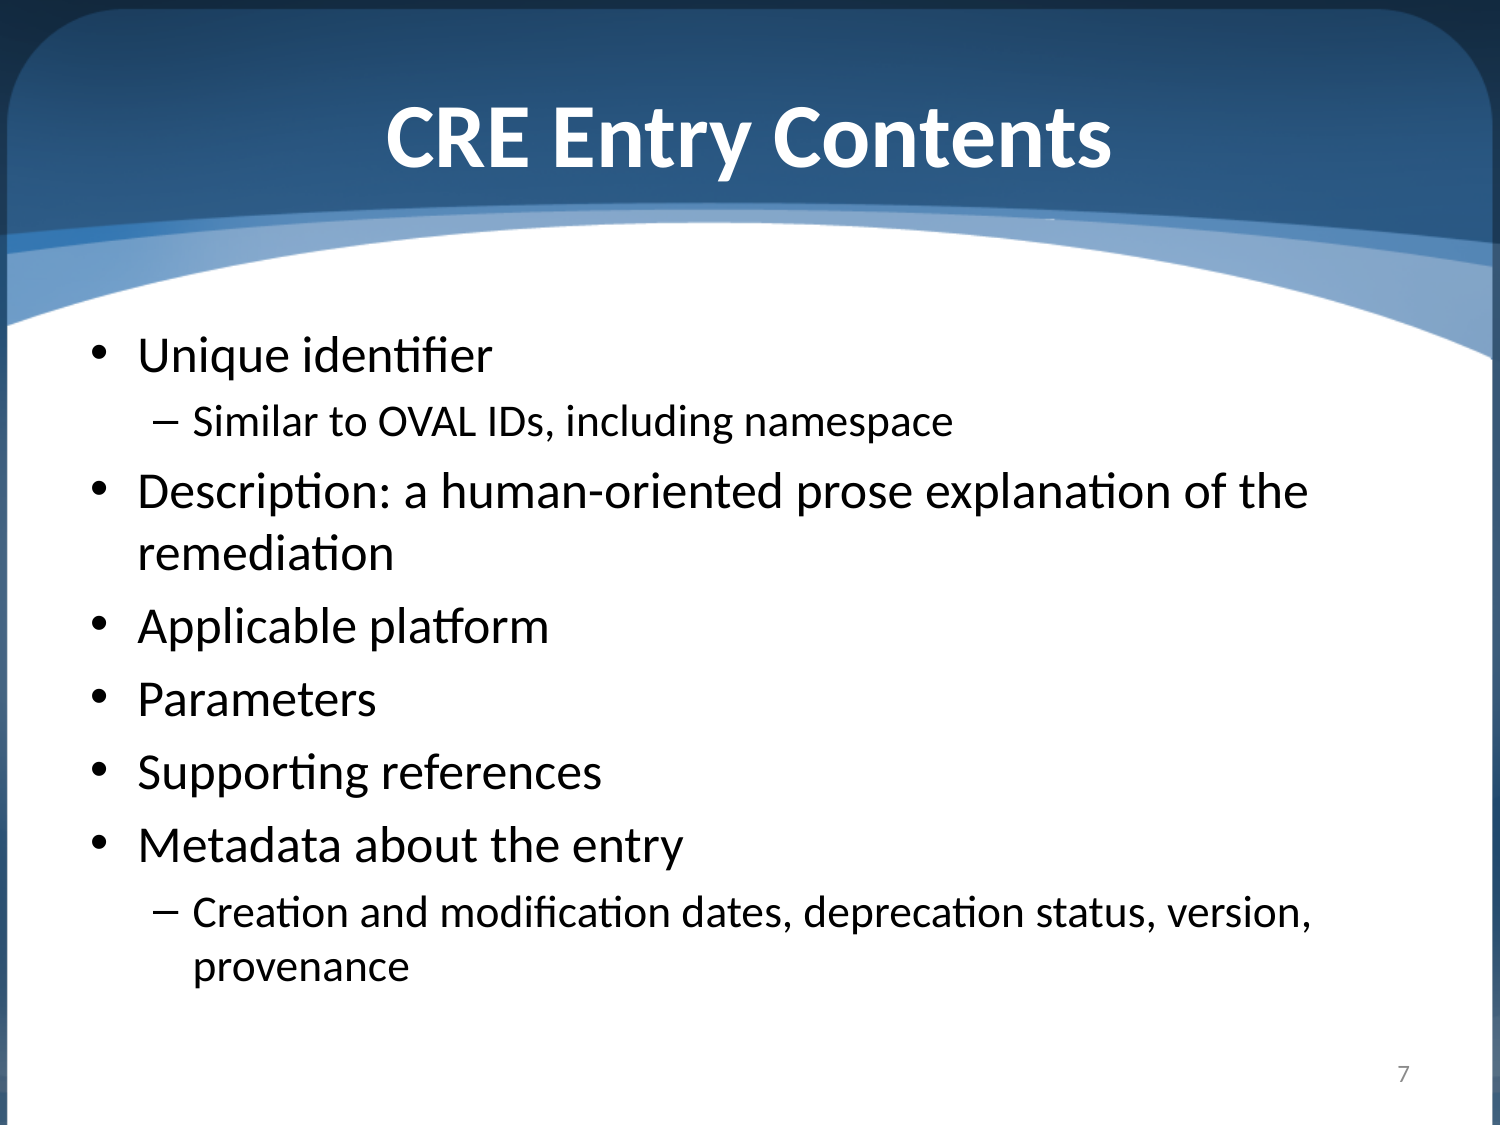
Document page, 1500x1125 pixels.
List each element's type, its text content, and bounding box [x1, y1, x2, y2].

picture [0, 0, 1500, 1125]
list Unique identifier Similar to OVAL IDs, including namespace Description: a human-oriented prose explanation of the remediation Applicable platform Parameters Supporting references Metadata about the entry Creation and modification dates, deprecation status, version, provenance [74, 312, 1426, 1006]
title CRE Entry Contents [75, 37, 1425, 225]
slide_number 7 [1074, 1042, 1425, 1103]
